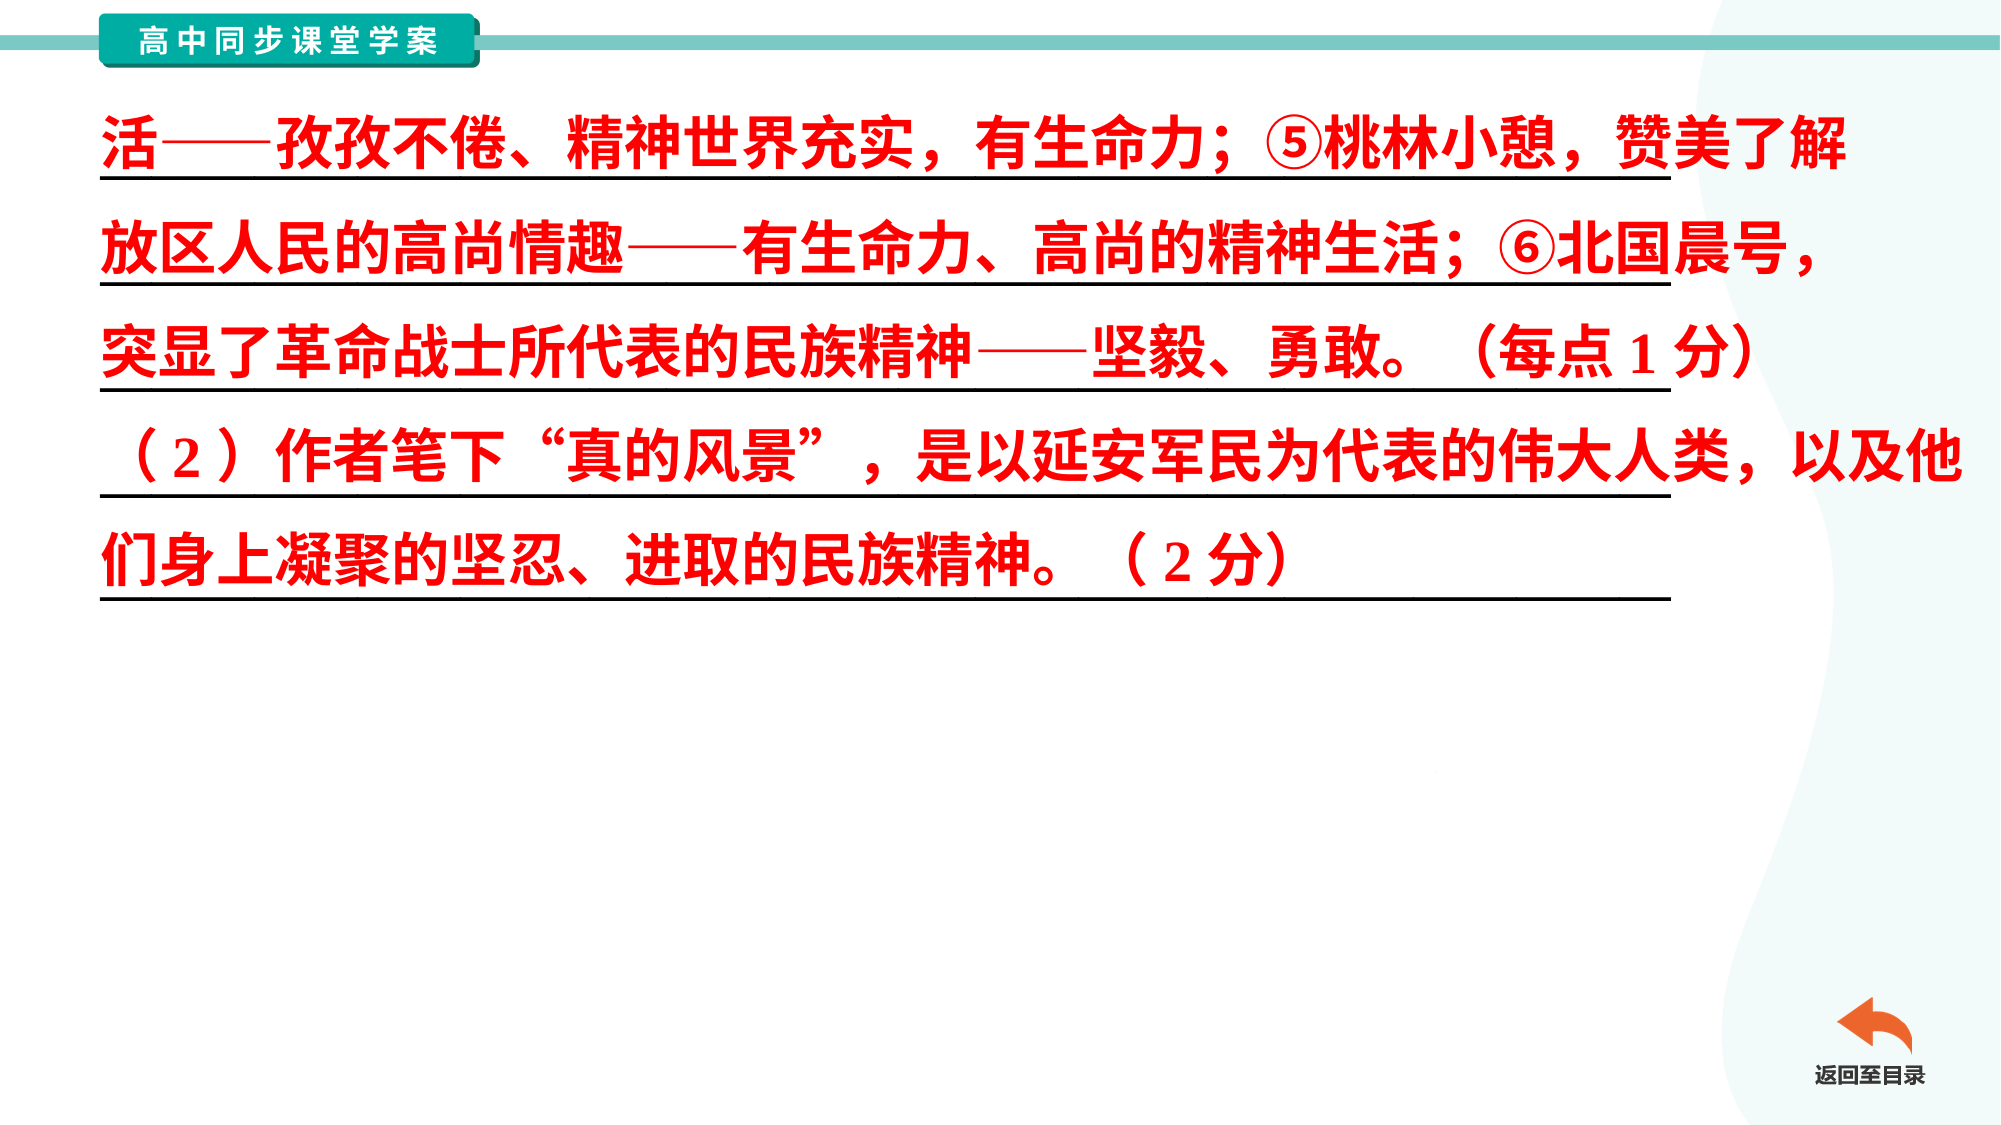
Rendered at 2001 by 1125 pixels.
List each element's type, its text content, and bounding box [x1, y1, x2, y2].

picture [0, 0, 2000, 1125]
text_box _____________________________________________________________ _____________________________________________________________ _____________________________________________________________ _____________________________________________________________ _____________________________________________________________ [100, 582, 1899, 589]
text_box 活——孜孜不倦、精神世界充实，有生命力；⑤桃林小憩，赞美了解 放区人民的高尚情趣——有生命力、高尚的精神生活；⑥北国晨号， 突显了革命战士所代表的民族精神——坚毅、勇敢。（每点1分） （2）作者笔下“真的风景”，是以延安军民为代表的伟大人类，以及他 们身上凝聚的坚忍、进取的民族精神。（2分） [100, 72, 1899, 582]
